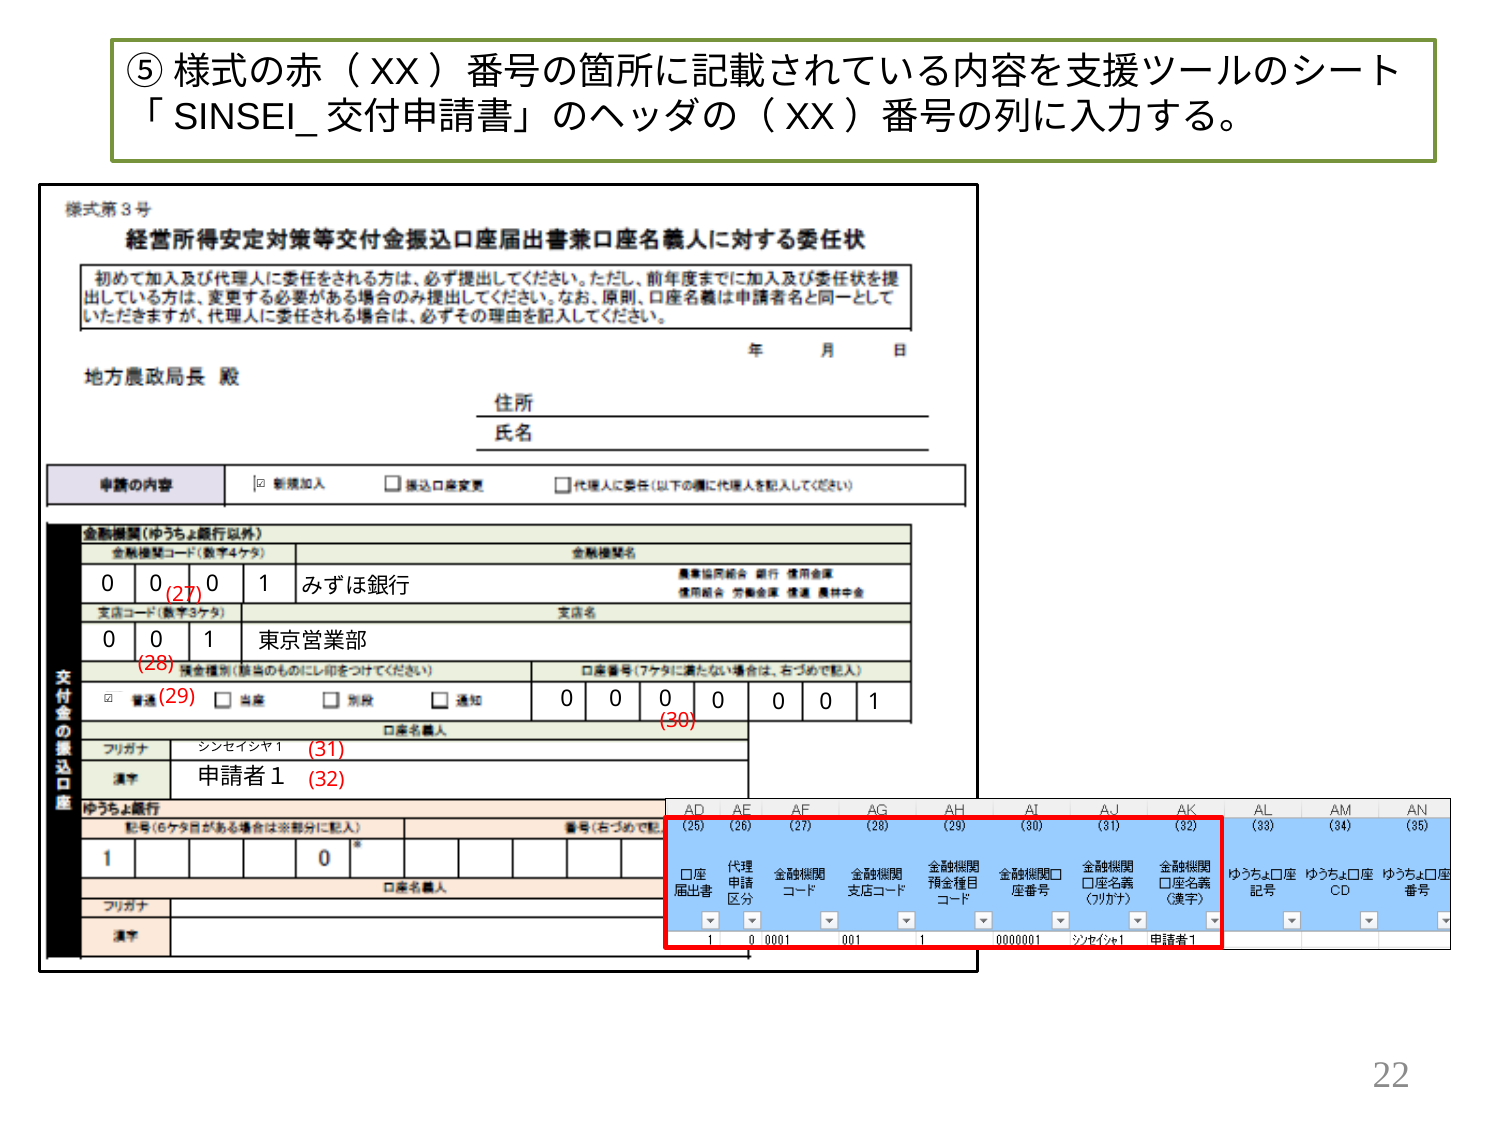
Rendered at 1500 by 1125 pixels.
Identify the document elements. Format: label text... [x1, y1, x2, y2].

text_box ⑤様式の赤（XX）番号の箇所に記載されている内容を支援ツールのシート「SINSEI_交付申請書」のヘッダの（XX）番号の列に入力する。 [110, 38, 1437, 163]
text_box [83, 469, 899, 800]
picture [40, 185, 1451, 970]
slide_number 21 [1074, 1042, 1425, 1103]
